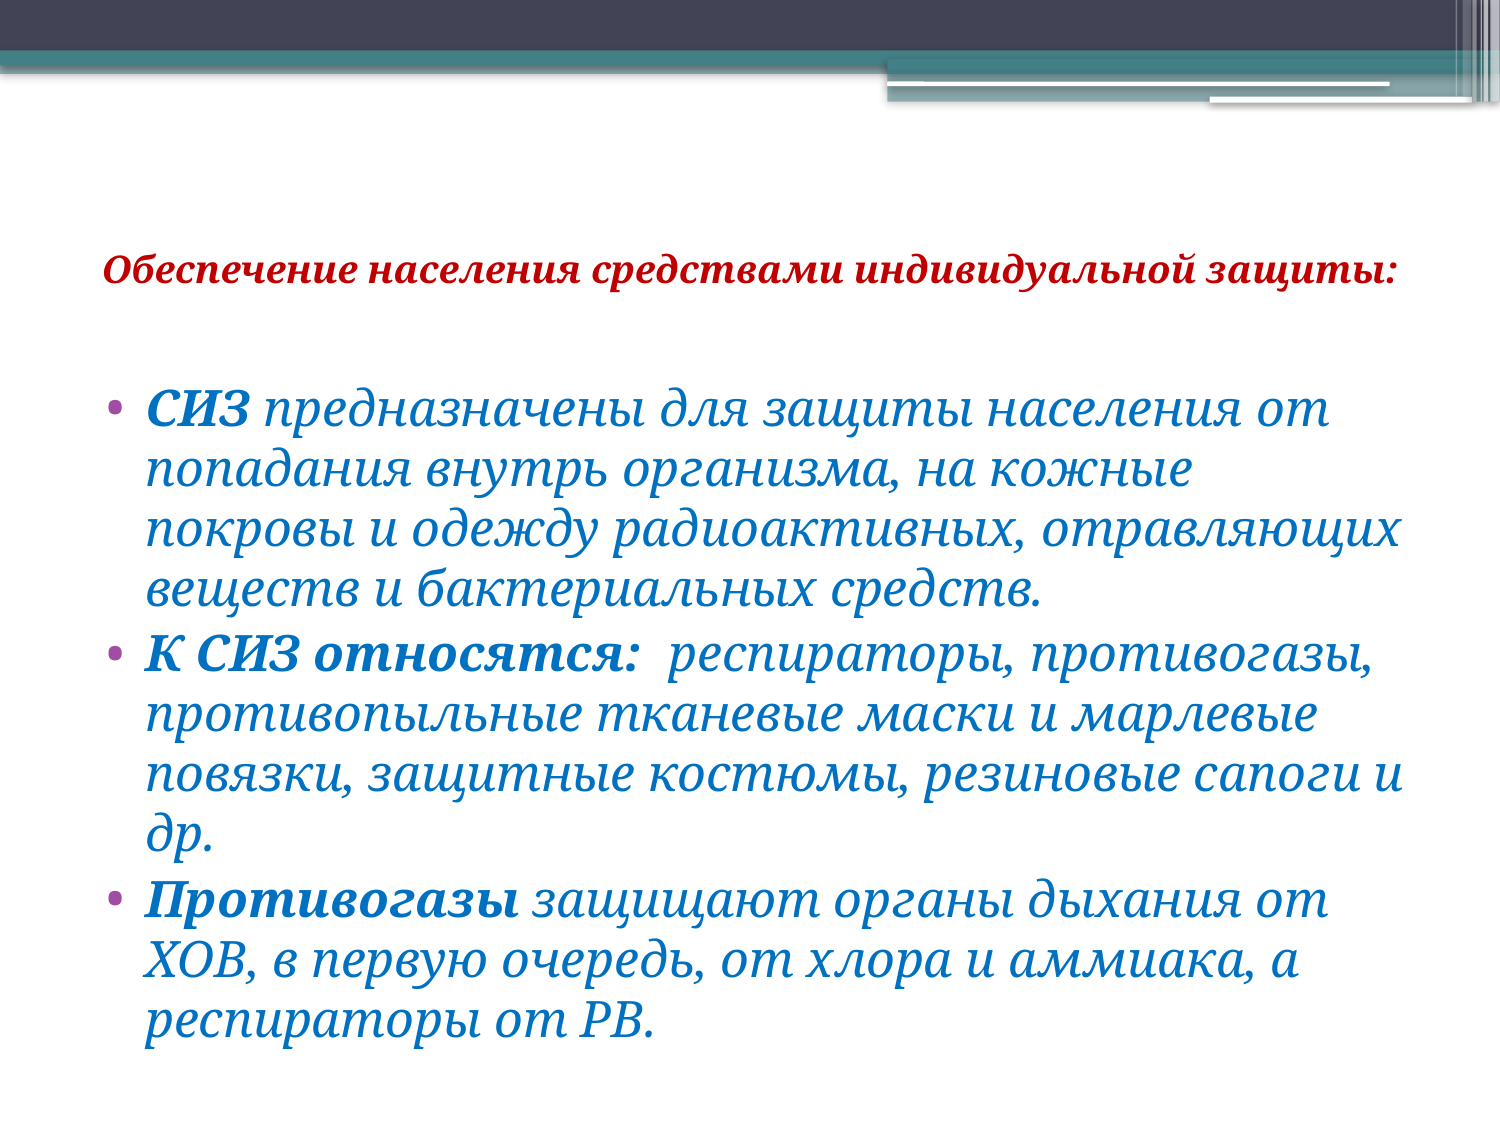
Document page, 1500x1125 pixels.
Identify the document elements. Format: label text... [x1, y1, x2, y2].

title Обеспечение населения средствами индивидуальной защиты: [75, 187, 1425, 363]
list СИЗ предназначены для защиты населения от попадания внутрь организма, на кожные покровы и одежду радиоактивных, отравляющих веществ и бактериальных средств. К СИЗ относятся: респираторы, противогазы, противопыльные тканевые маски и марлевые повязки, защитные костюмы, резиновые сапоги и др. Противогазы защищают органы дыхания от ХОВ, в первую очередь, от хлора и аммиака, а респираторы от РВ. [75, 368, 1425, 1079]
